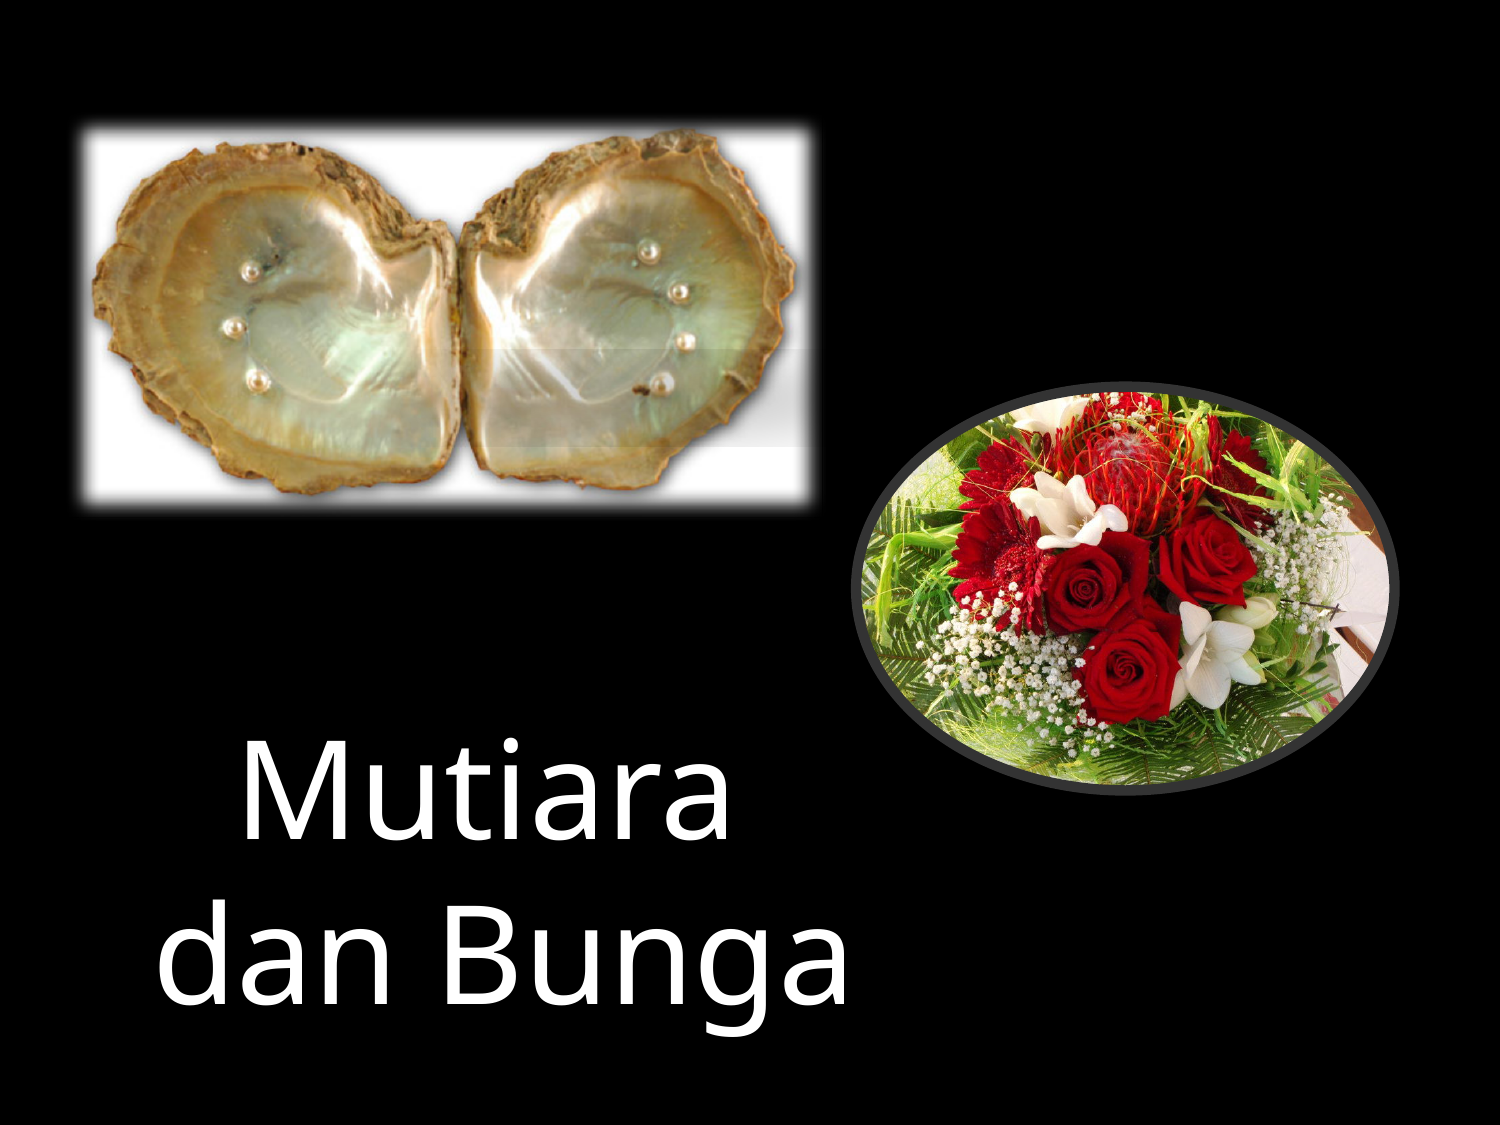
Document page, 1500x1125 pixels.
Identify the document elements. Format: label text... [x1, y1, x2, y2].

title Mutiara dan Bunga [70, 644, 903, 1090]
picture [855, 386, 1395, 791]
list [70, 115, 822, 516]
